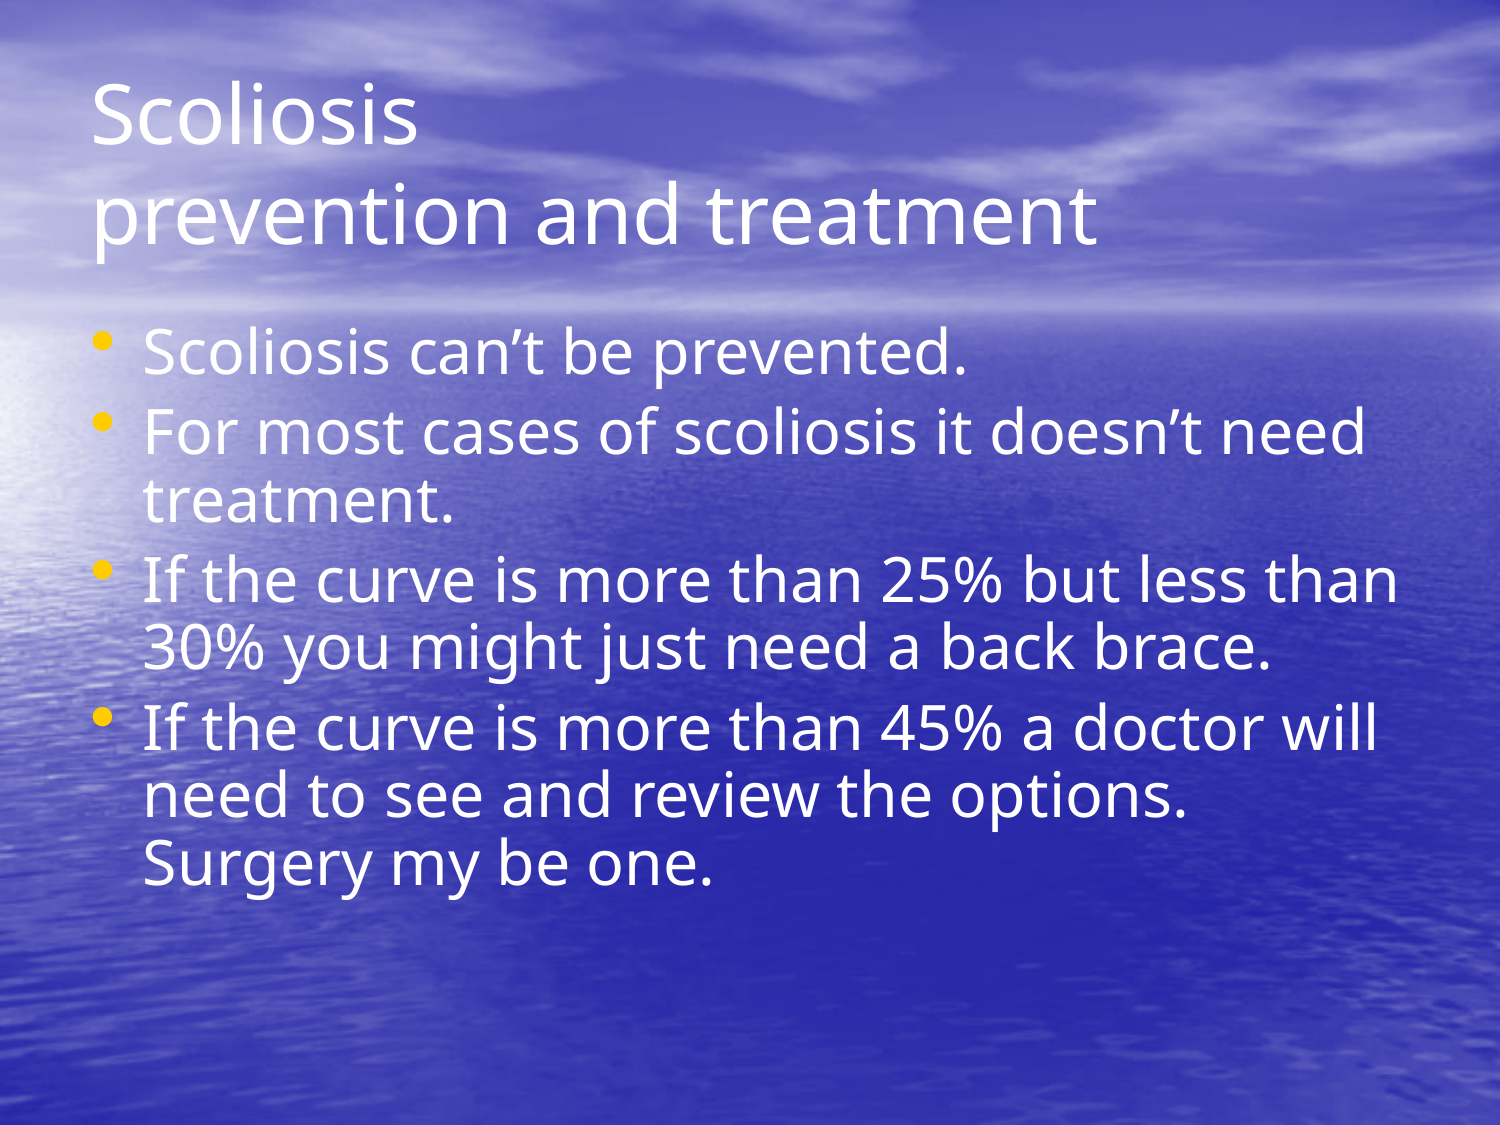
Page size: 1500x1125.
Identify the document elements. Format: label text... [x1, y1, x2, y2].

title Scoliosis prevention and treatment [74, 47, 1426, 276]
list Scoliosis can’t be prevented. For most cases of scoliosis it doesn’t need treatment. If the curve is more than 25% but less than 30% you might just need a back brace. If the curve is more than 45% a doctor will need to see and review the options. Surgery my be one. [74, 312, 1426, 988]
